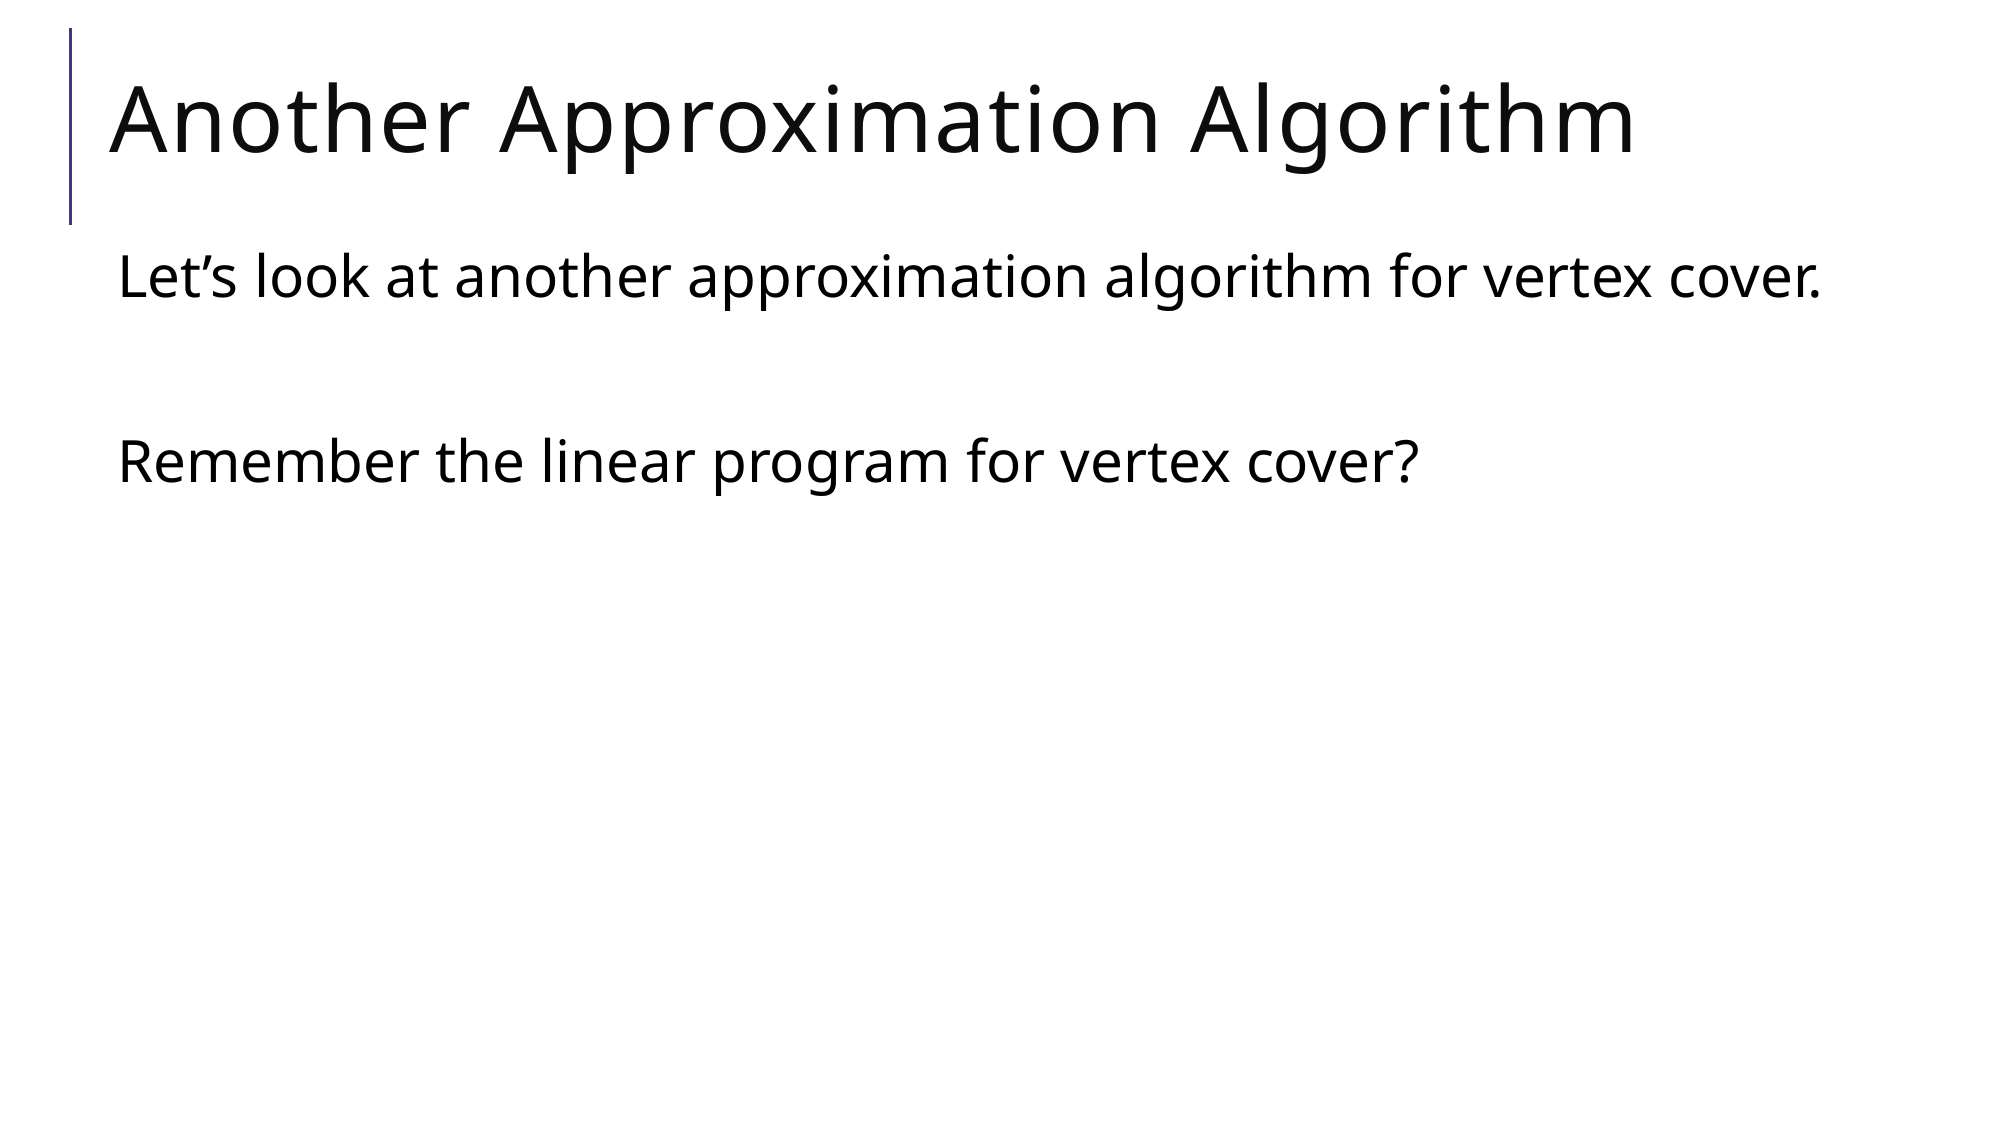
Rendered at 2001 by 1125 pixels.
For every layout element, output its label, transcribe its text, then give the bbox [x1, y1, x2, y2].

title Another Approximation Algorithm [94, 43, 1930, 210]
list Let’s look at another approximation algorithm for vertex cover. Remember the linear program for vertex cover? [94, 240, 1930, 1035]
